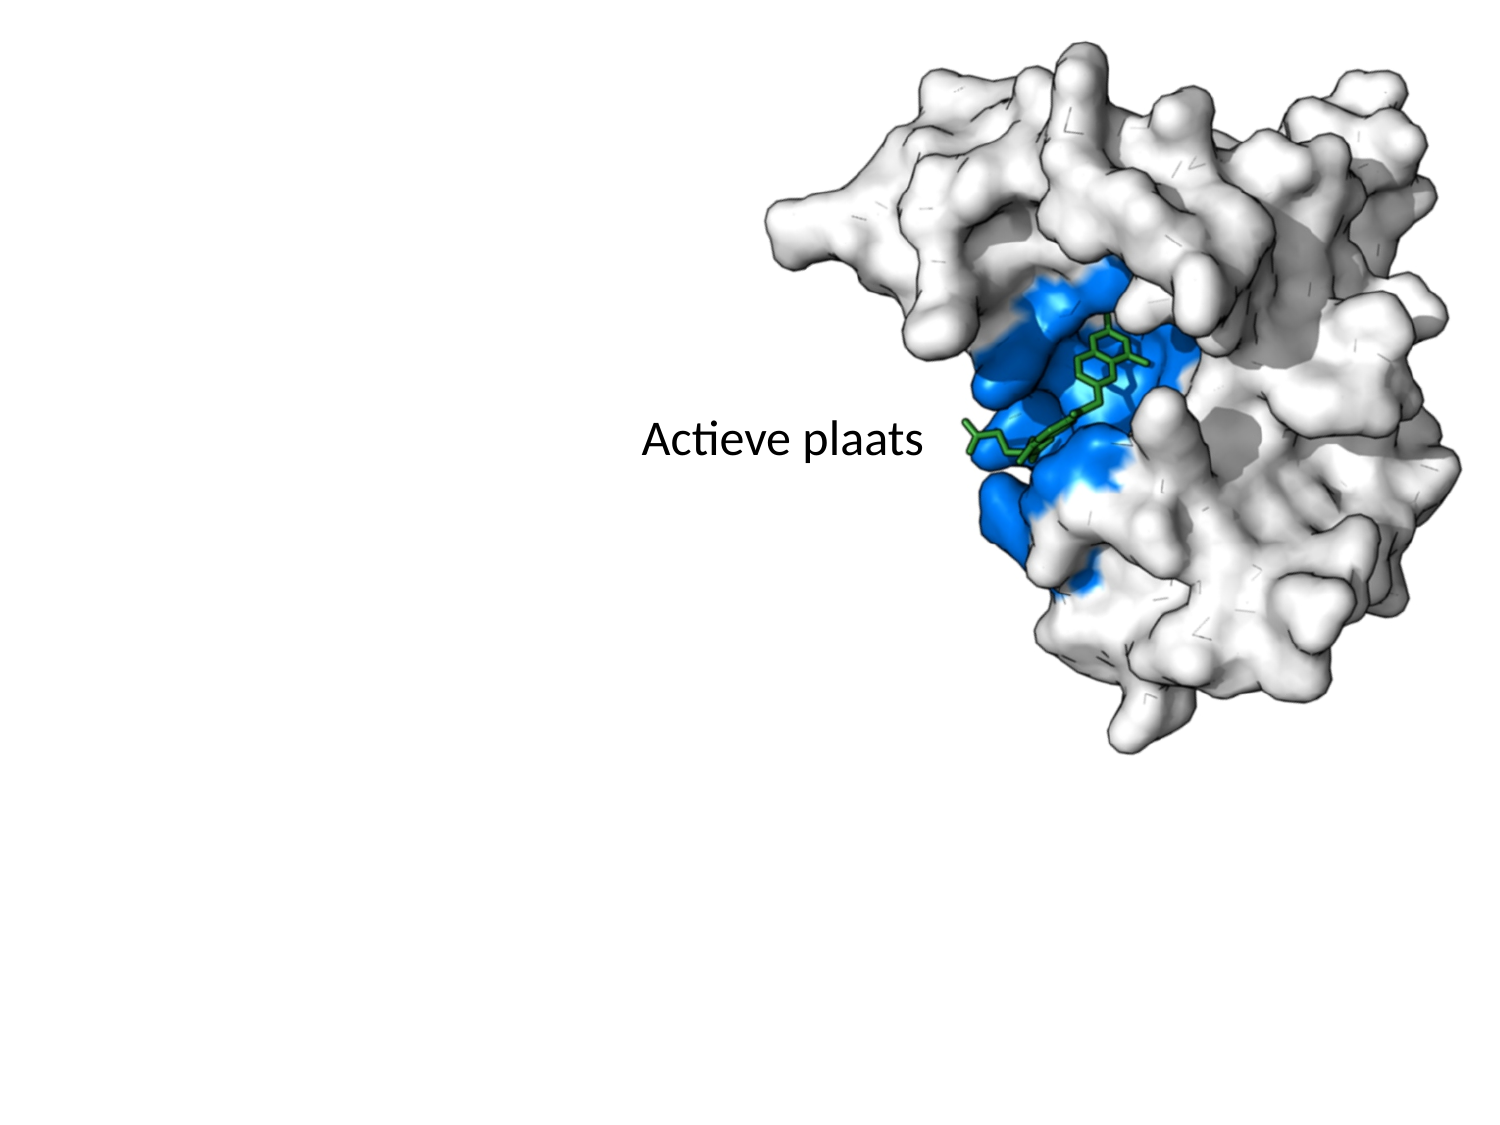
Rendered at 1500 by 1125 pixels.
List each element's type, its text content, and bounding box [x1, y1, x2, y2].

text_box Actieve plaats [626, 398, 797, 594]
picture [708, 0, 1500, 844]
